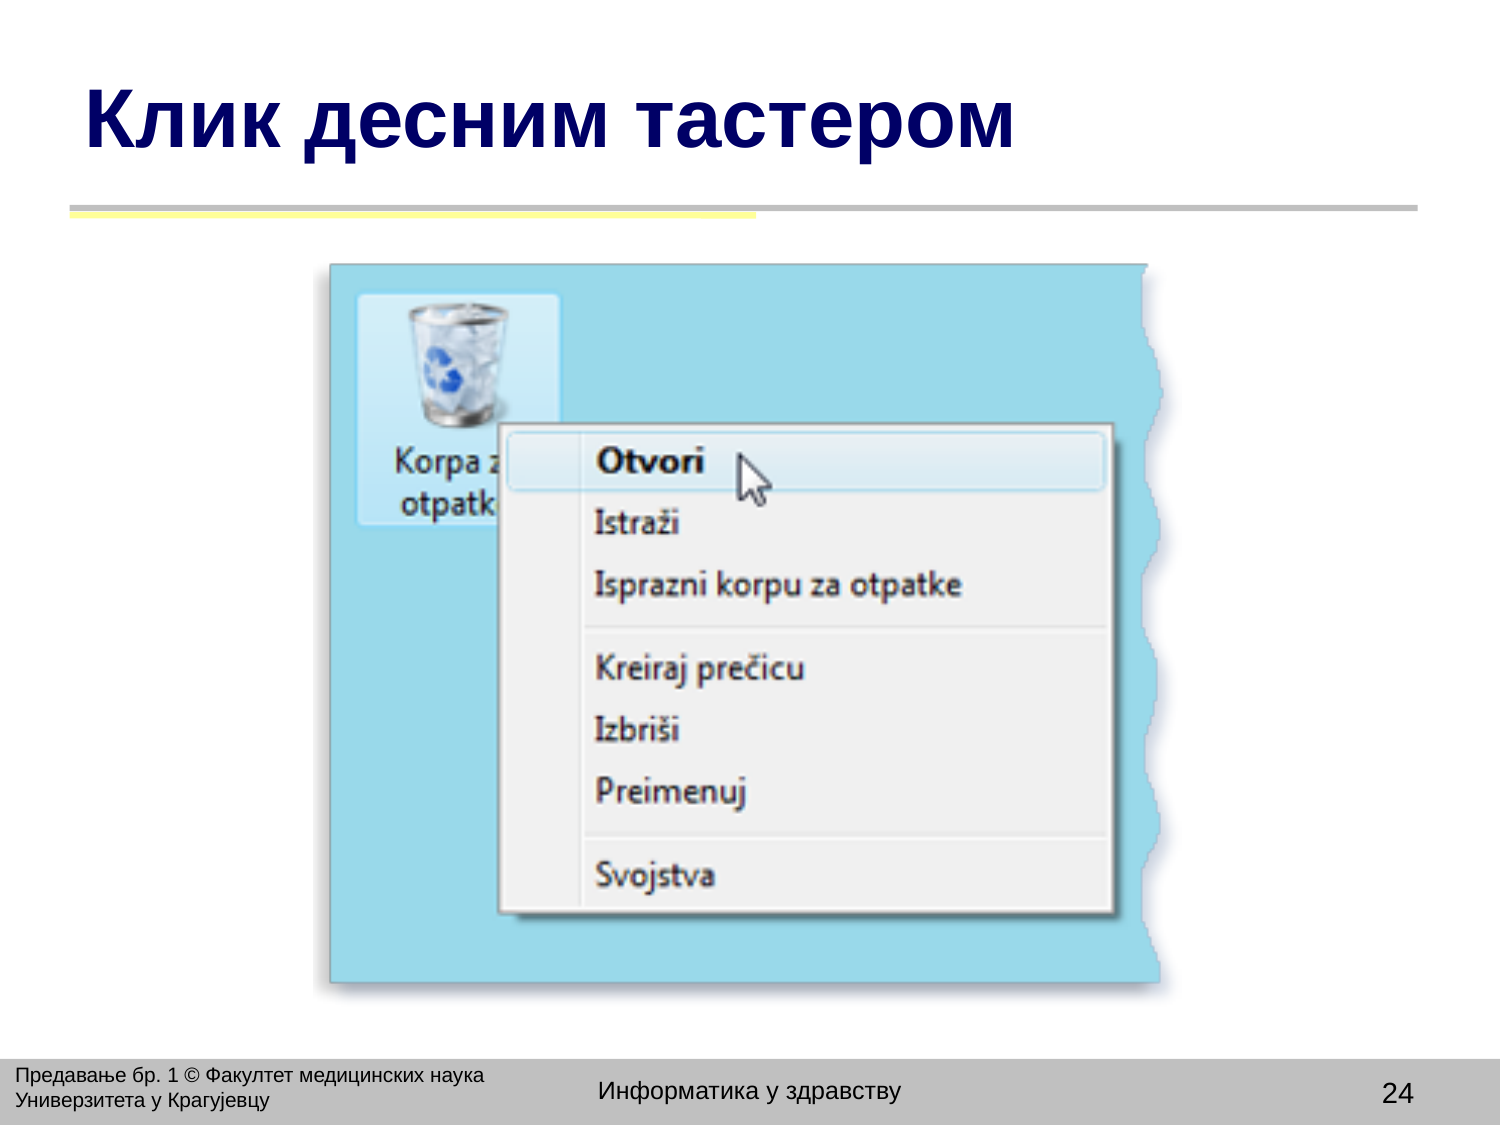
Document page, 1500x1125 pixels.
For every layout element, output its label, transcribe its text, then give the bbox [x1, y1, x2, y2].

title Клик десним тастером [69, 19, 1426, 208]
footer Информатика у здравству [512, 1066, 988, 1125]
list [312, 241, 1182, 1011]
slide_number 24 [1079, 1066, 1430, 1125]
slide_number Предавање бр. 1 © Факултет медицинских наука Универзитета у Крагујевцу [0, 1053, 599, 1108]
